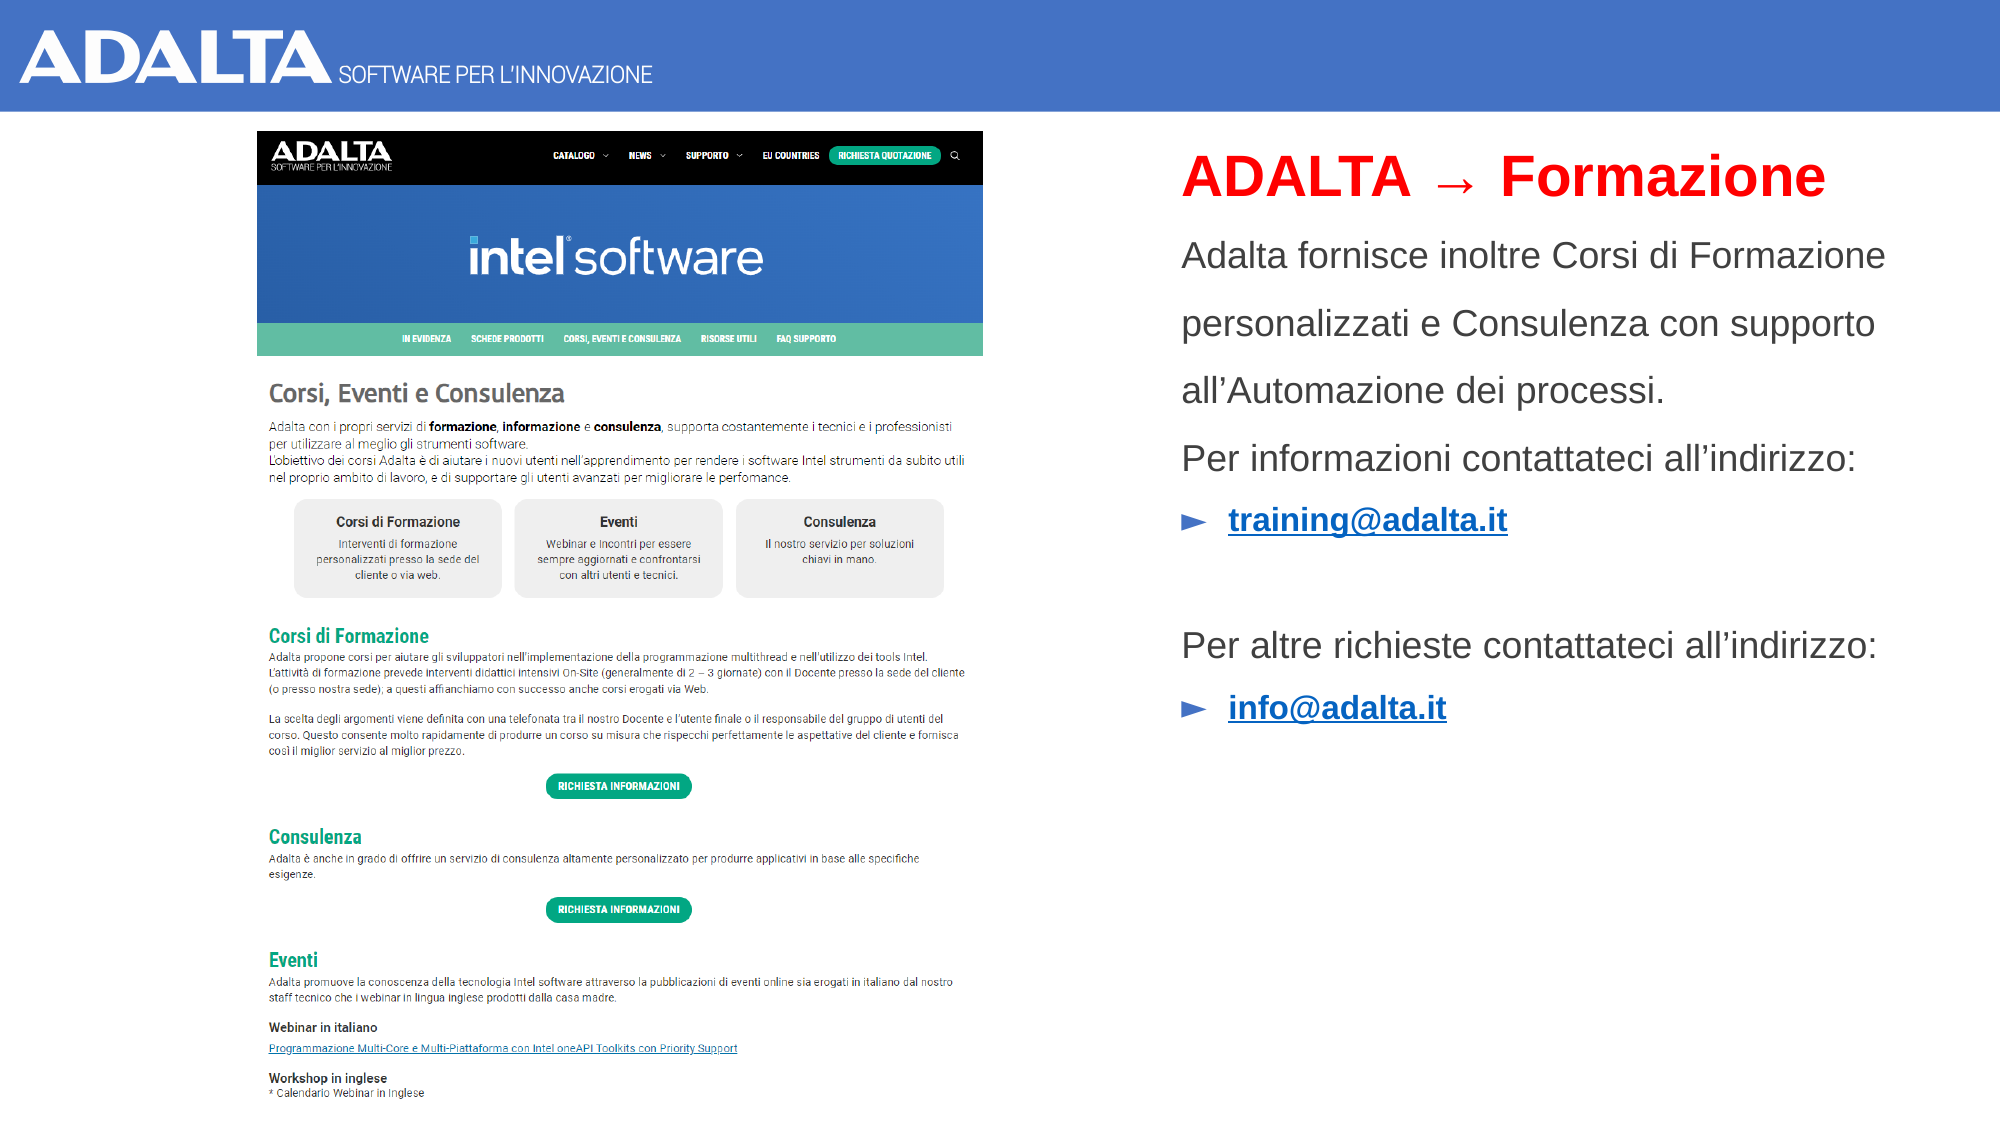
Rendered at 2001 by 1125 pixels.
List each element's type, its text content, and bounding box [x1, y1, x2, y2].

text_box ADALTA → Formazione Adalta fornisce inoltre Corsi di Formazione personalizzati e Consulenza con supporto all’Automazione dei processi. Per informazioni contattateci all’indirizzo: training@adalta.it Per altre richieste contattateci all’indirizzo: info@adalta.it [1166, 131, 1948, 769]
picture [13, 23, 658, 88]
picture [257, 131, 983, 1105]
